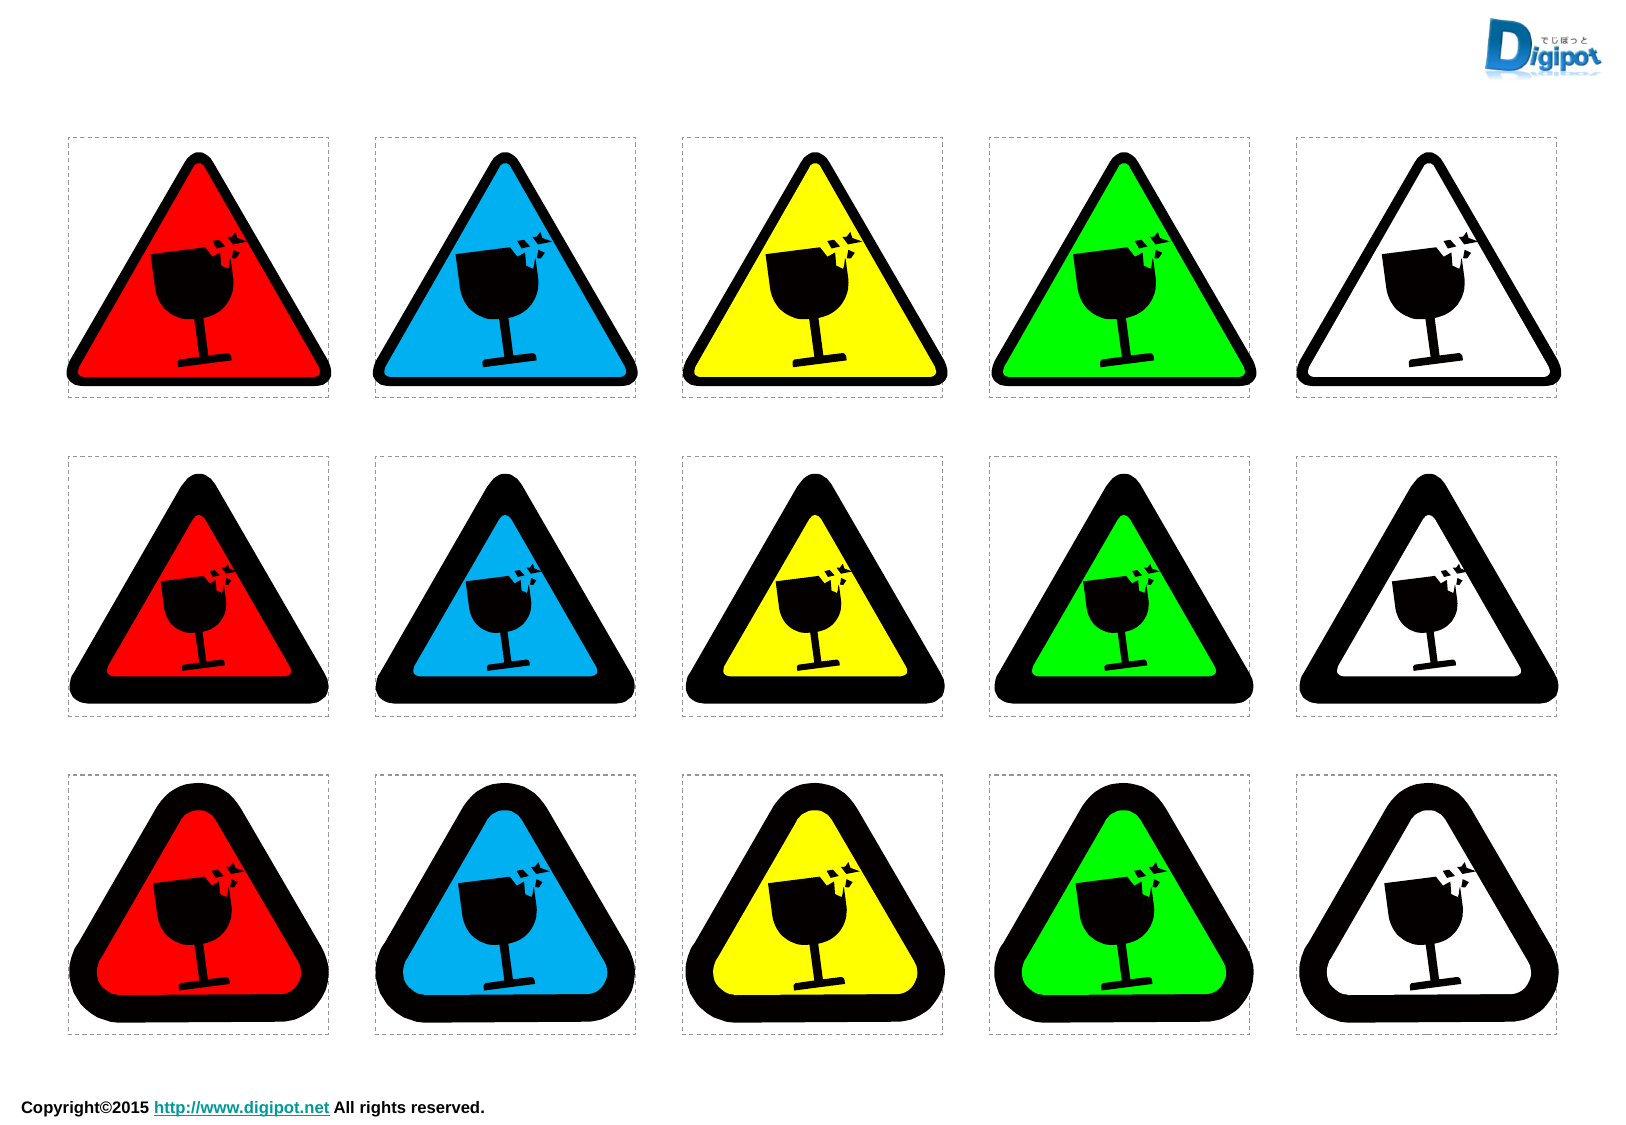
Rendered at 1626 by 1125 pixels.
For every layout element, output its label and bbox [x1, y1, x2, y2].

text_box [775, 563, 853, 672]
text_box [150, 231, 248, 368]
text_box [69, 782, 329, 1023]
text_box [685, 782, 946, 1023]
text_box [375, 782, 636, 1023]
text_box [1299, 473, 1559, 704]
text_box [1072, 231, 1171, 368]
picture [1485, 18, 1602, 82]
text_box [457, 861, 551, 991]
text_box [66, 152, 332, 387]
text_box [160, 563, 238, 672]
text_box [994, 782, 1254, 1023]
text_box [1381, 231, 1479, 368]
text_box [375, 473, 635, 704]
text_box [1075, 861, 1168, 991]
text_box [765, 231, 863, 368]
text_box [682, 152, 948, 387]
text_box [767, 861, 861, 991]
text_box [455, 231, 553, 368]
text_box [465, 563, 543, 672]
text_box [1299, 782, 1559, 1023]
text_box [1391, 563, 1469, 672]
text_box [1082, 563, 1160, 672]
text_box [994, 473, 1254, 704]
text_box [69, 473, 329, 704]
text_box [1384, 861, 1477, 991]
text_box [1296, 152, 1562, 387]
text_box [372, 152, 638, 387]
text_box [685, 473, 945, 704]
text_box [152, 861, 246, 991]
text_box [991, 152, 1257, 387]
